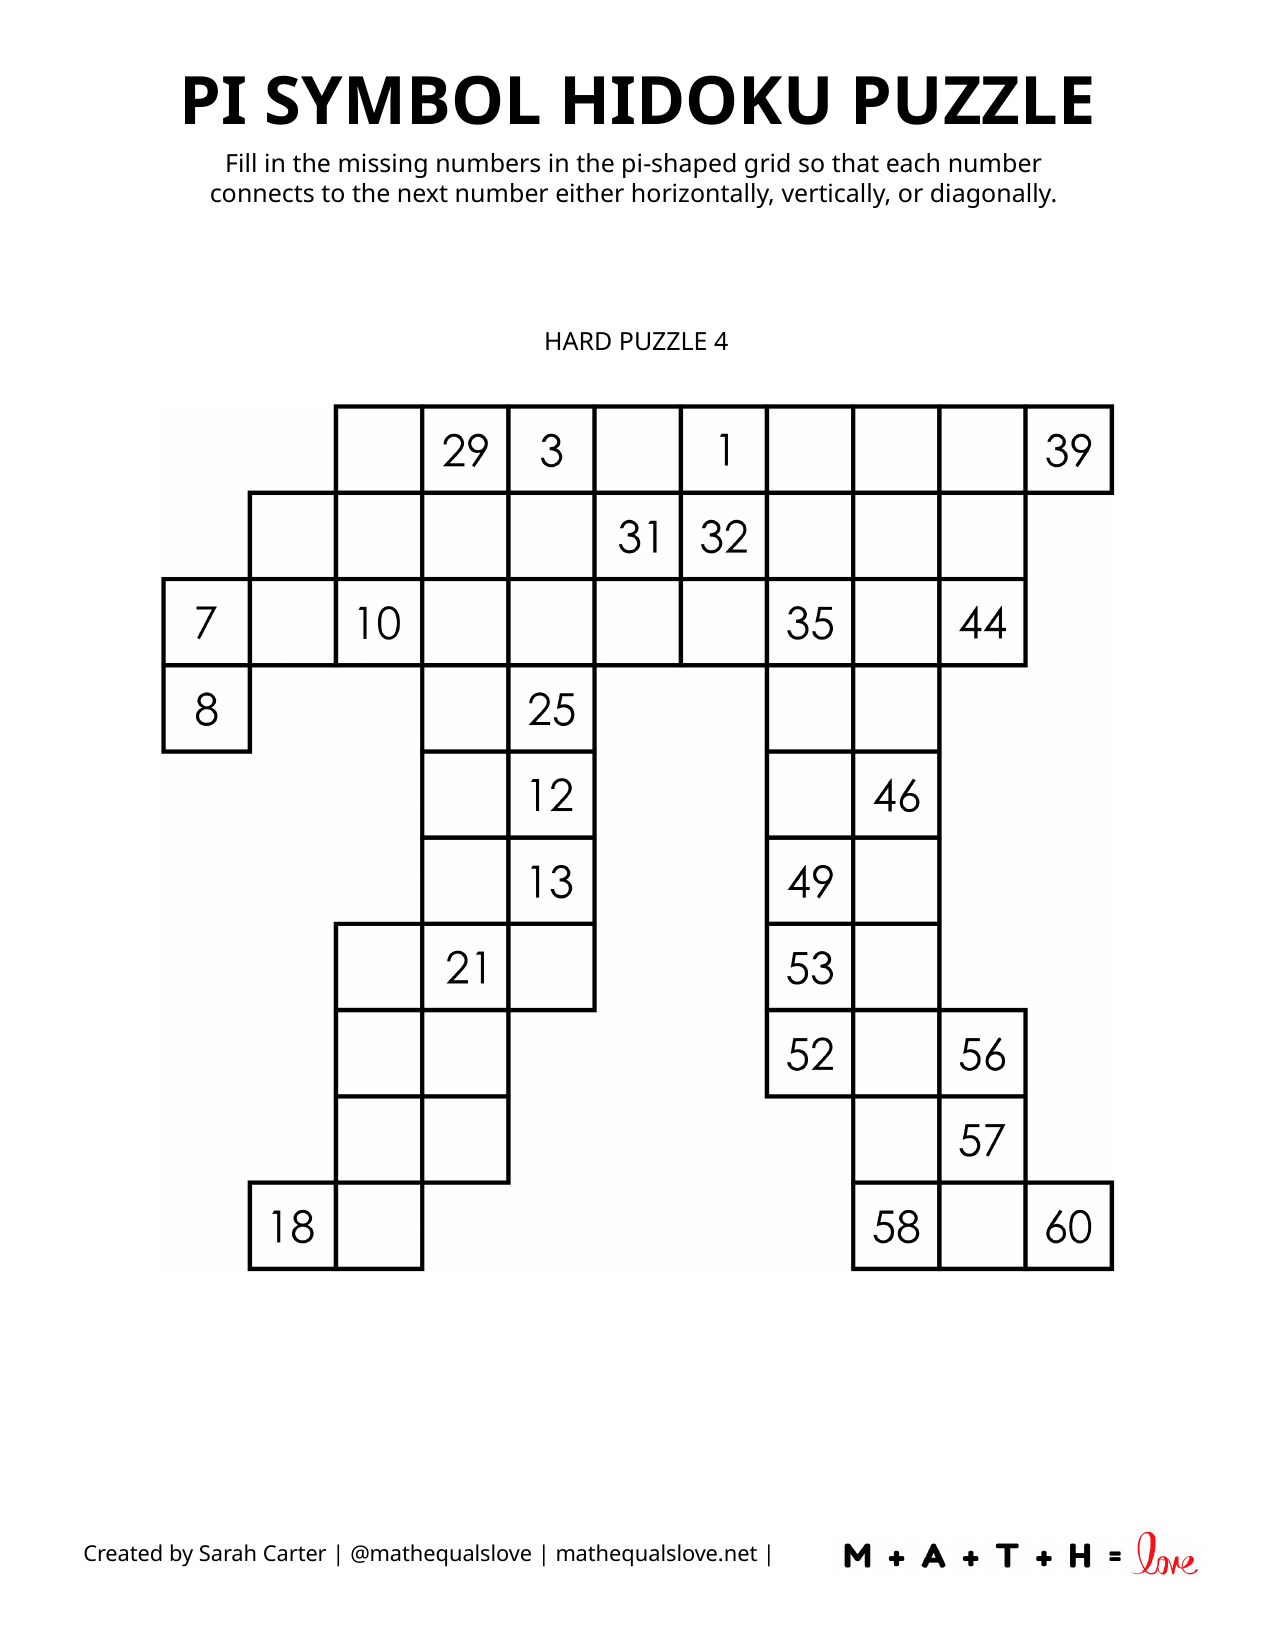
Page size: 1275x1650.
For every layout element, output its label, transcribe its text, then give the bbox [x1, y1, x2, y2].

text_box HARD PUZZLE 4 [158, 324, 1115, 376]
text_box PI SYMBOL HIDOKU PUZZLE [66, 50, 1211, 140]
text_box Created by Sarah Carter | @mathequalslove | mathequalslove.net | [68, 1532, 830, 1574]
text_box Fill in the missing numbers in the pi-shaped grid so that each number connects to the next number either horizontally, vertically, or diagonally. [0, 140, 1275, 216]
picture [830, 1528, 1207, 1580]
picture [158, 401, 1117, 1273]
